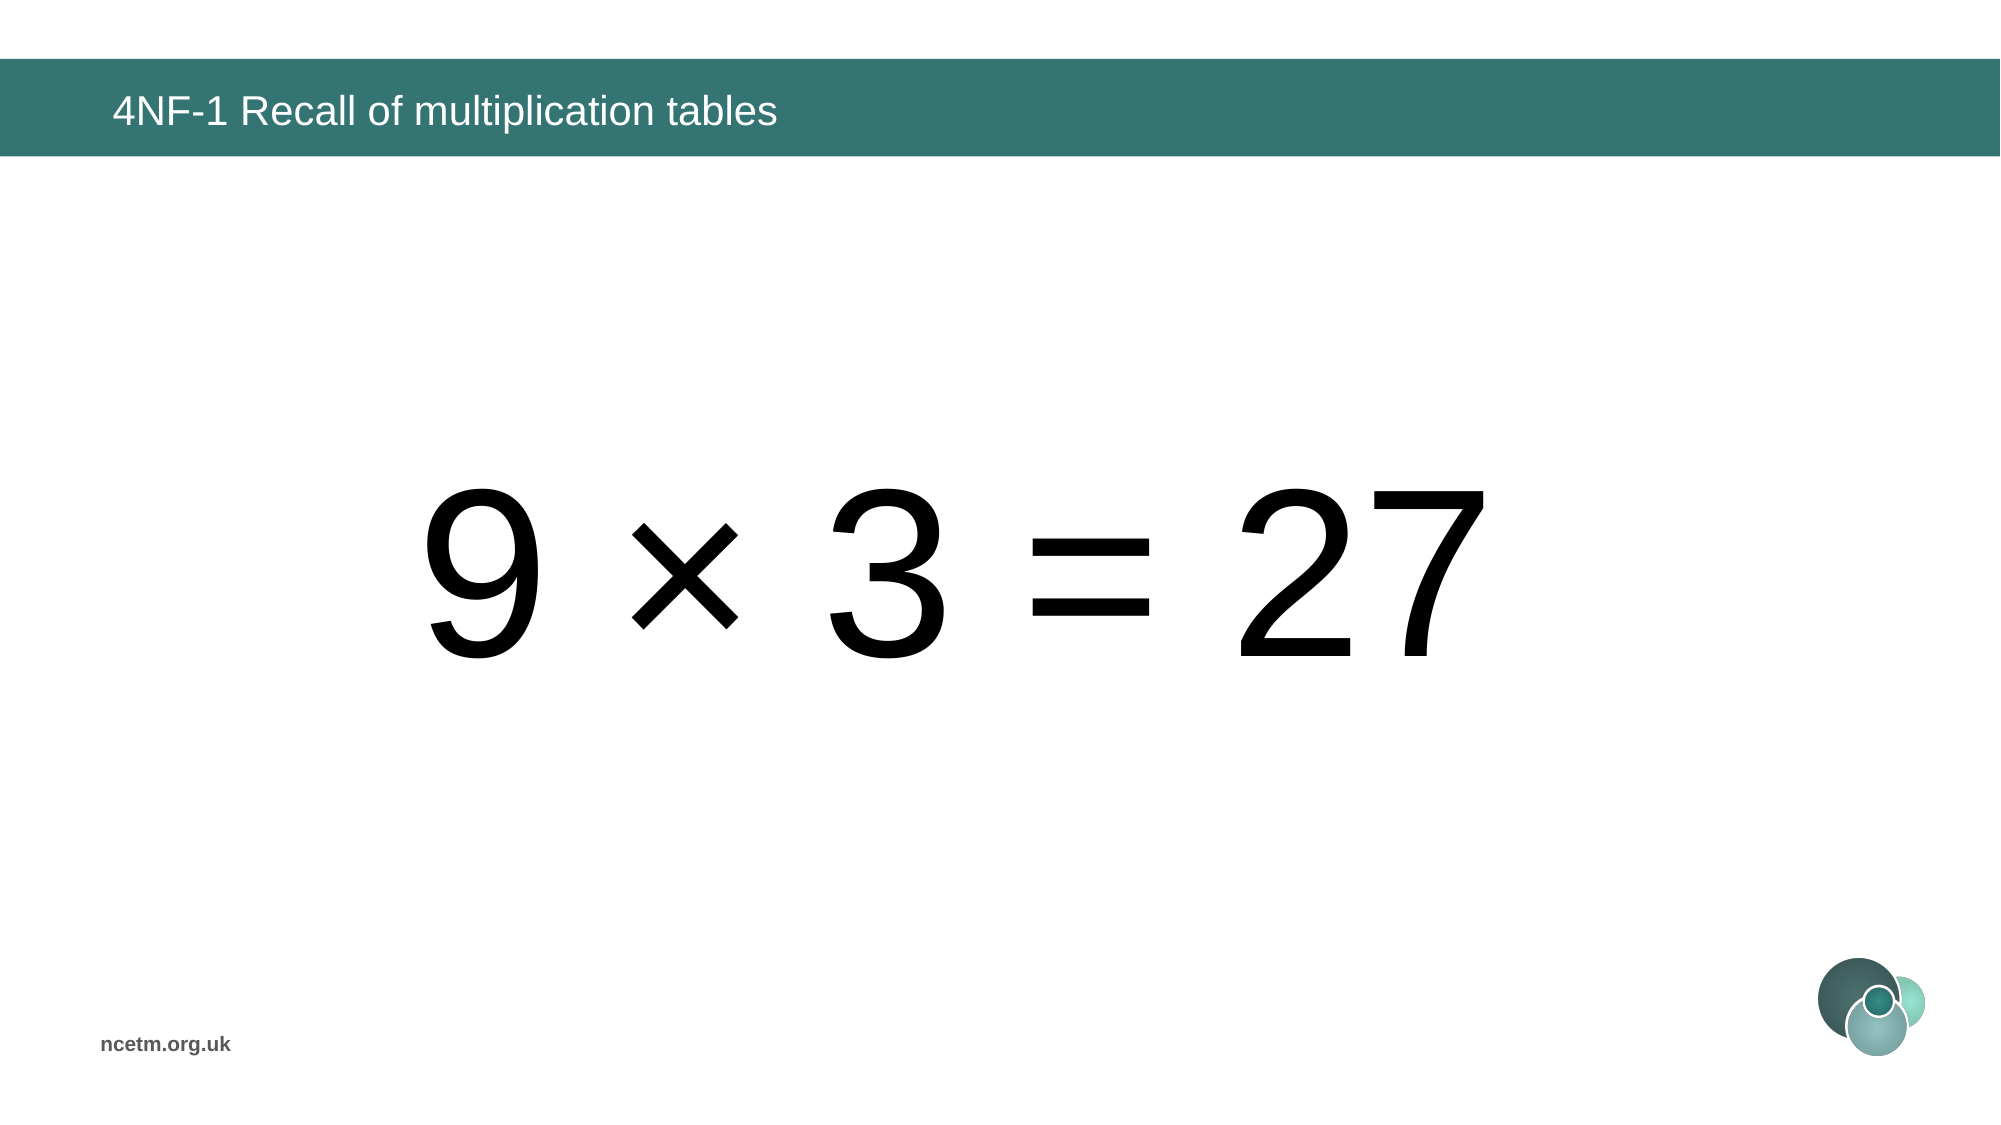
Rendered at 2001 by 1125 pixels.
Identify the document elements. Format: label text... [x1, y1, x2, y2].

text_box 27 [1214, 409, 1511, 712]
text_box 9 × 3 = [401, 409, 1214, 712]
picture [1818, 958, 1925, 1056]
title 4NF-1 Recall of multiplication tables [97, 76, 1945, 147]
